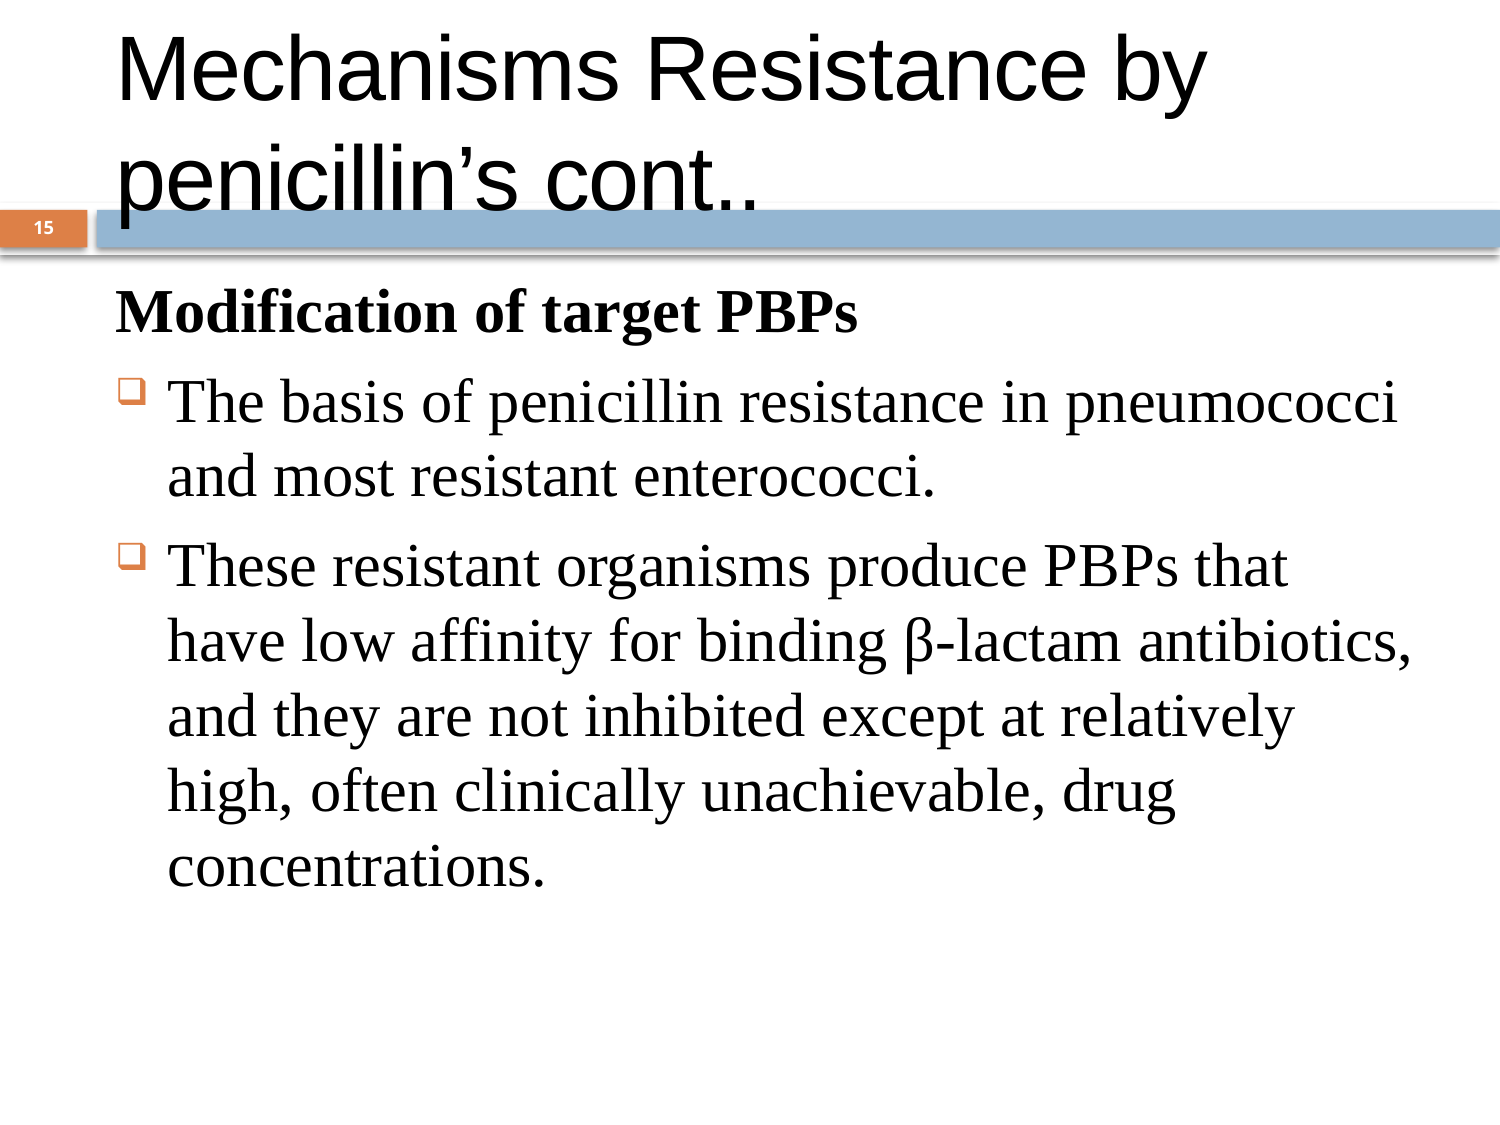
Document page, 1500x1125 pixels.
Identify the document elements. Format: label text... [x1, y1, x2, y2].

title Mechanisms Resistance by penicillin’s cont.. [100, 37, 1438, 200]
list Modification of target PBPs The basis of penicillin resistance in pneumococci and most resistant enterococci. These resistant organisms produce PBPs that have low affinity for binding β-lactam antibiotics, and they are not inhibited except at relatively high, often clinically unachievable, drug concentrations. [100, 262, 1438, 1000]
slide_number 15 [0, 208, 88, 249]
